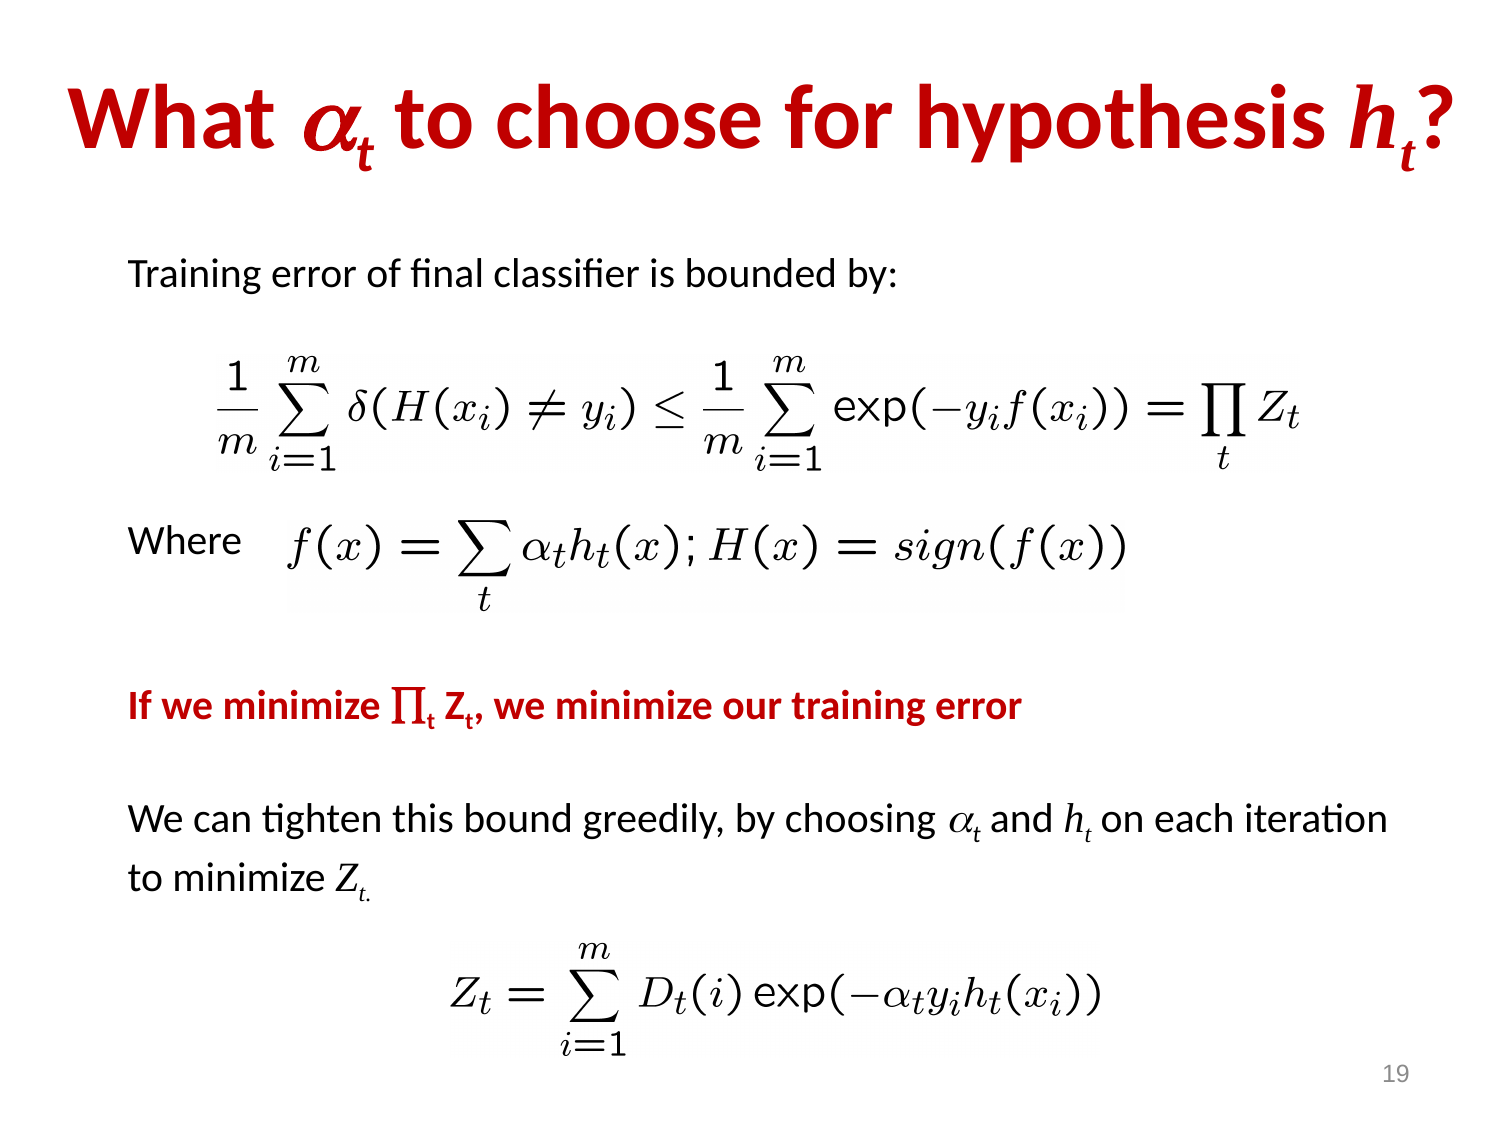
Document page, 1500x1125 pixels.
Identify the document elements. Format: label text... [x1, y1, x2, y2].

picture [287, 520, 1126, 613]
text_box What t to choose for hypothesis ht? [49, 50, 1475, 175]
picture [449, 941, 1101, 1058]
list Training error of final classifier is bounded by: Where If we minimize t Zt, we minimize our training error We can tighten this bound greedily, by choosing t and ht on each iteration to minimize Zt. [112, 244, 1413, 1107]
slide_number 19 [1074, 1042, 1425, 1103]
picture [216, 353, 1301, 473]
